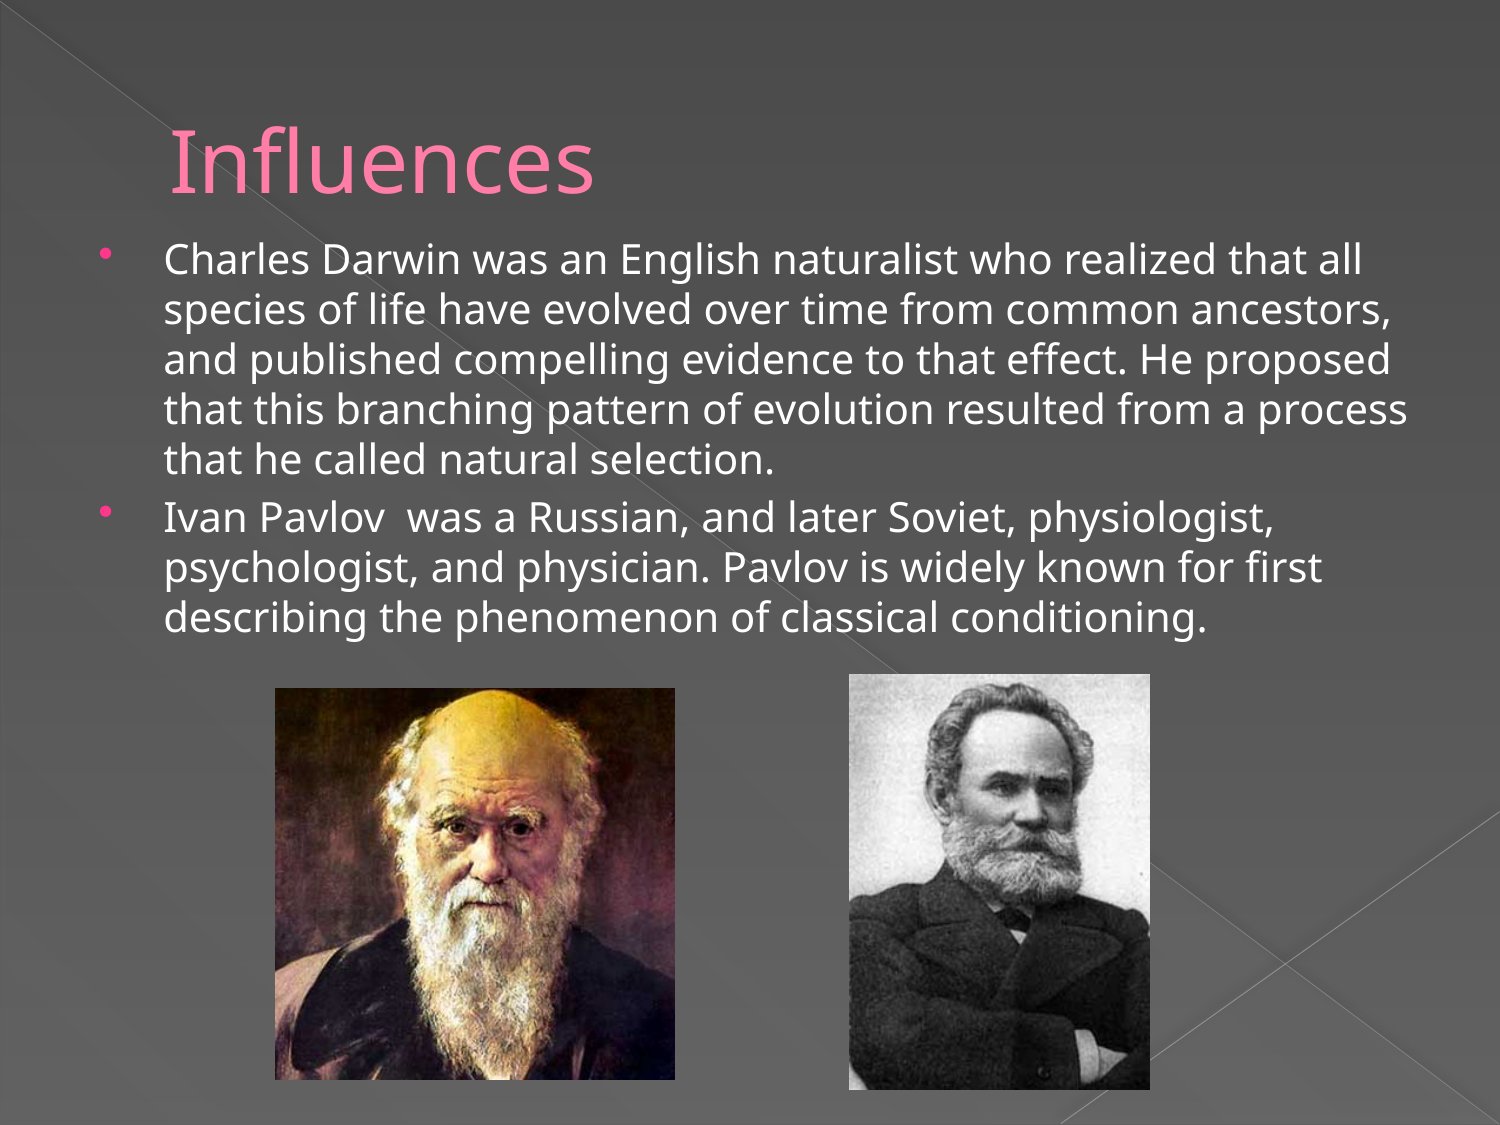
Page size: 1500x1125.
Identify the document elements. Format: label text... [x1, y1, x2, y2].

picture [274, 688, 676, 1080]
list Charles Darwin was an English naturalist who realized that all species of life have evolved over time from common ancestors, and published compelling evidence to that effect. He proposed that this branching pattern of evolution resulted from a process that he called natural selection. Ivan Pavlov was a Russian, and later Soviet, physiologist, psychologist, and physician. Pavlov is widely known for first describing the phenomenon of classical conditioning. [75, 224, 1425, 1059]
title Influences [75, 43, 1425, 224]
picture [849, 674, 1151, 1090]
